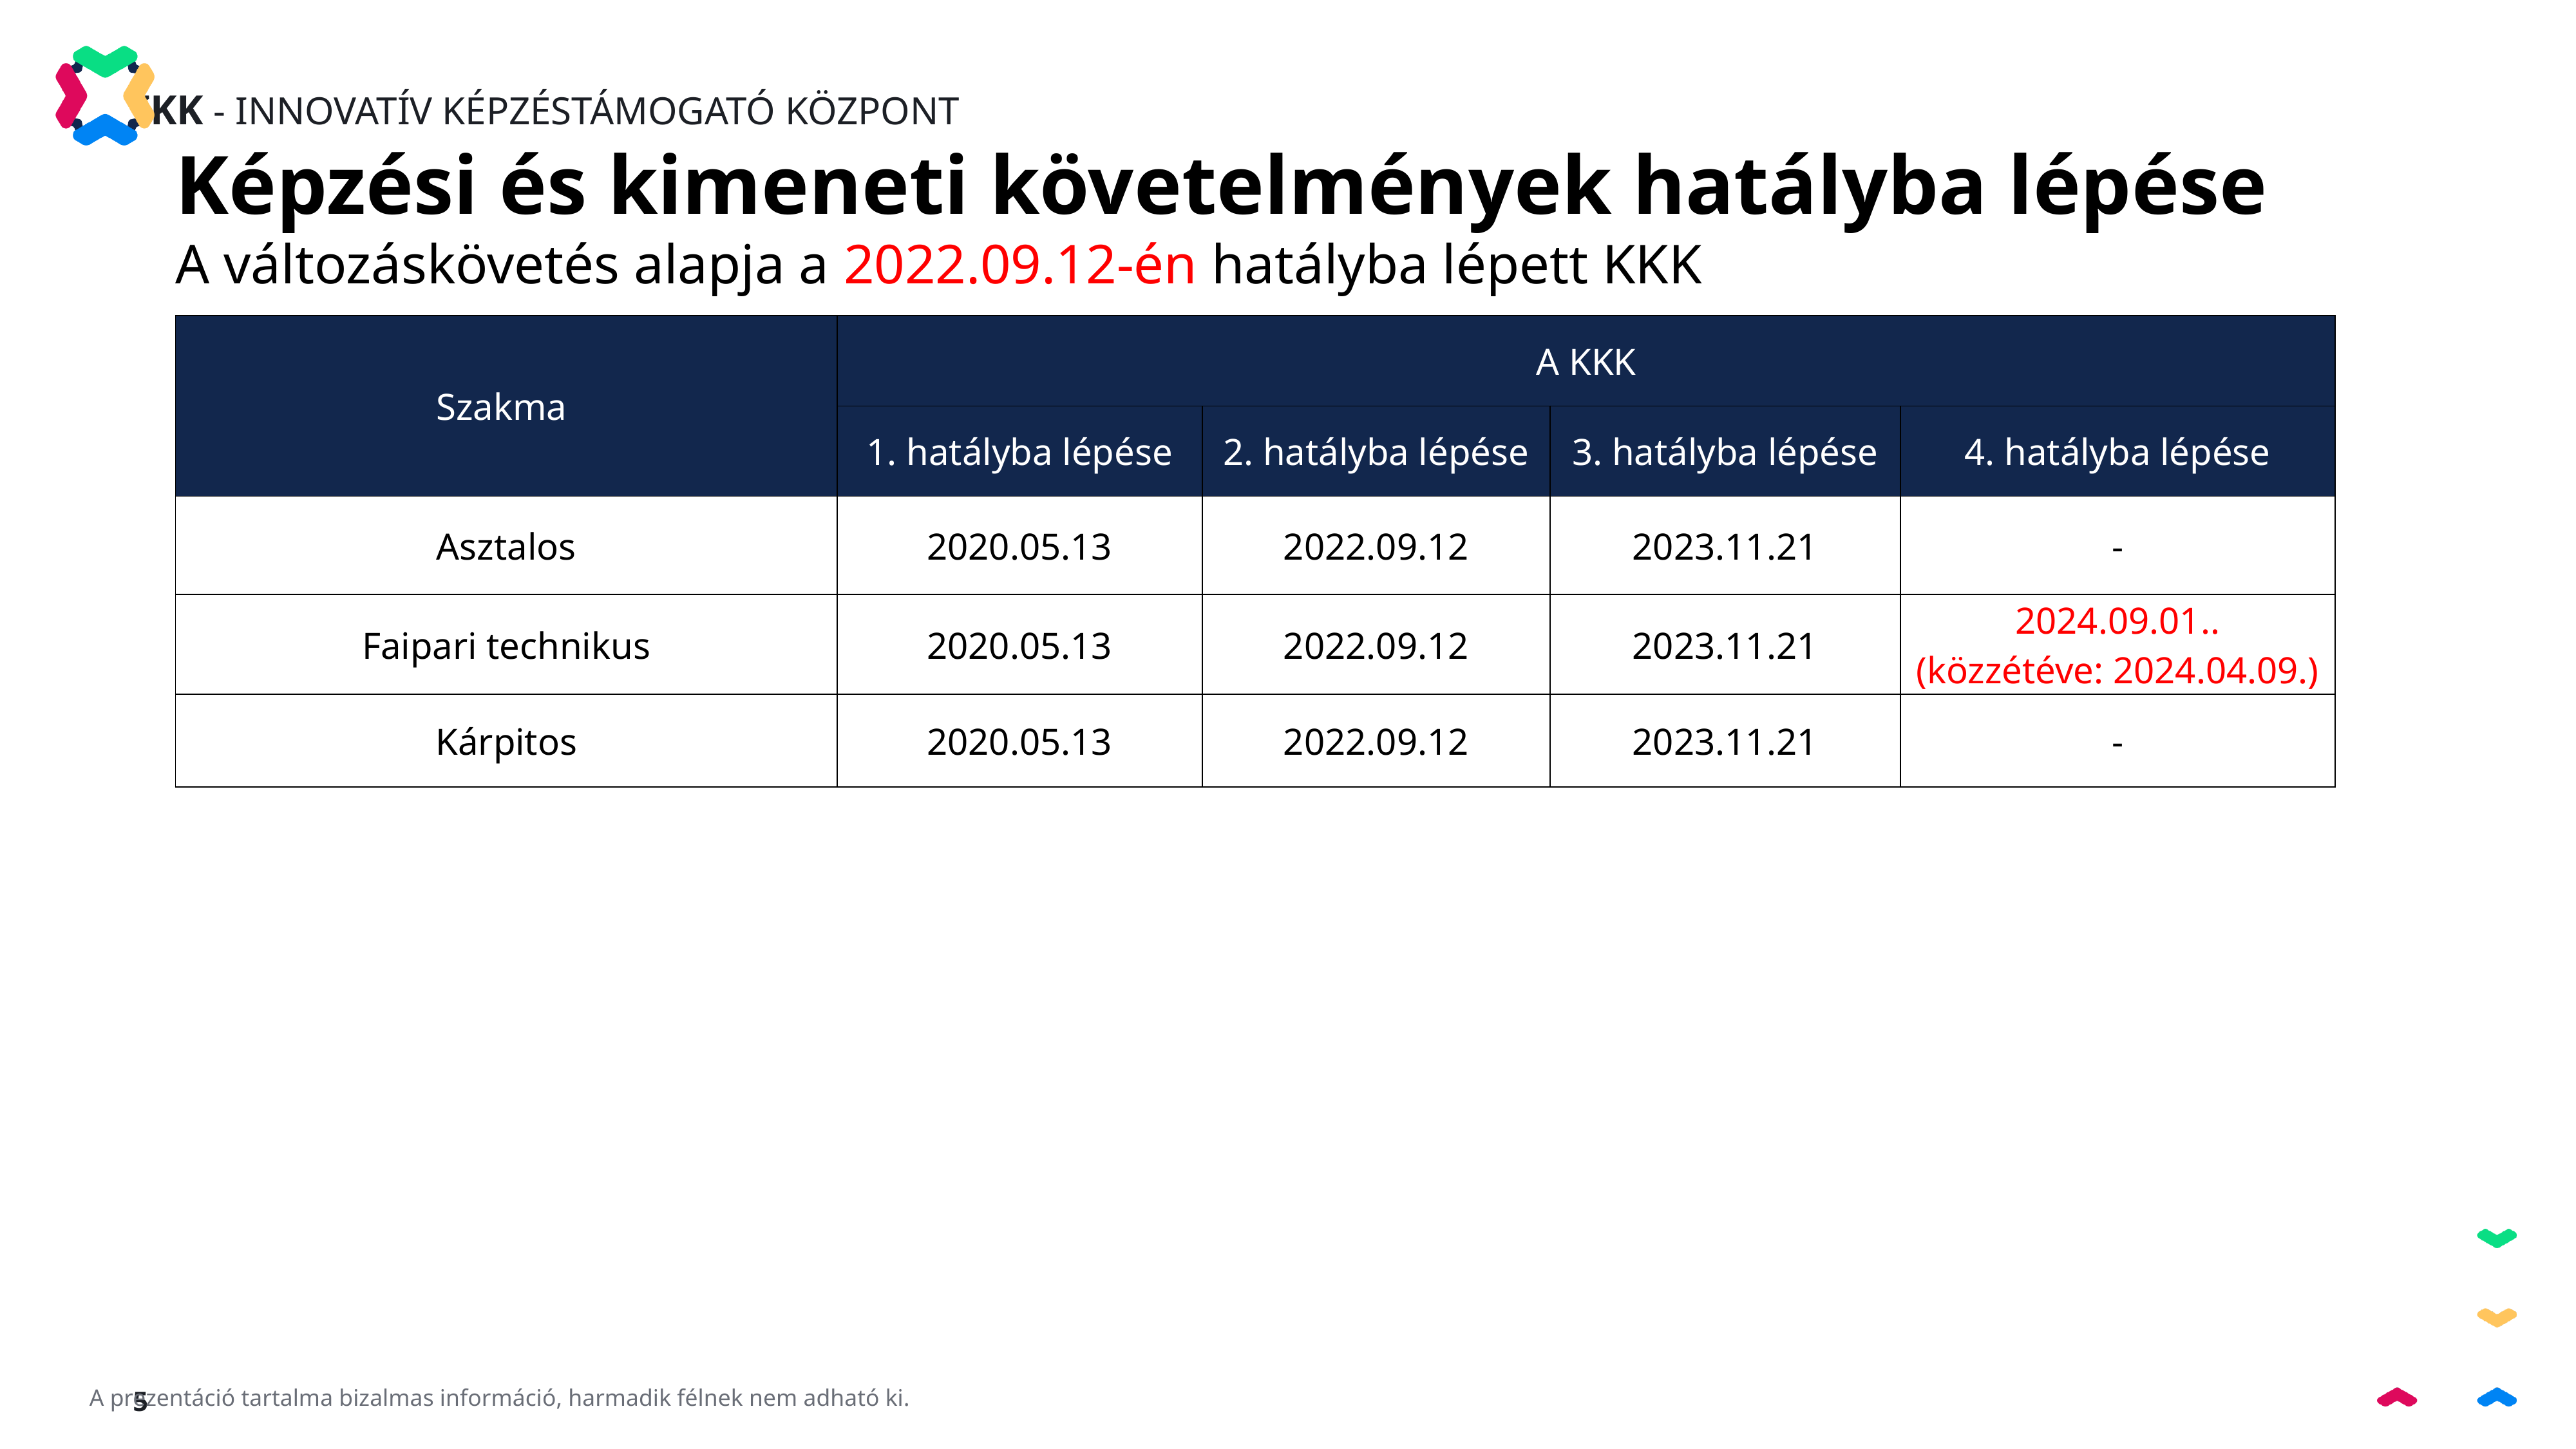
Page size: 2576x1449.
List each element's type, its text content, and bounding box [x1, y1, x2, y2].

table_header A KKK [838, 316, 2334, 406]
table_cell 2. hatályba lépése [1203, 406, 1549, 496]
table_cell 2022.09.12 [1203, 695, 1549, 786]
table_cell 2020.05.13 [838, 695, 1202, 786]
table_cell 2022.09.12 [1203, 595, 1549, 694]
table_cell Kárpitos [176, 695, 837, 786]
table_cell 2024.09.01.. (közzétéve: 2024.04.09.) [1901, 595, 2334, 694]
picture [55, 46, 155, 146]
list Képzési és kimeneti követelmények hatályba lépése A változáskövetés alapja a 2022.09.12-én hatályba lépett KKK [175, 133, 2336, 316]
picture [2377, 1229, 2517, 1406]
table_cell 3. hatályba lépése [1551, 406, 1900, 496]
table_cell - [1901, 497, 2334, 594]
table_cell Faipari technikus [176, 595, 837, 694]
table_cell - [1901, 695, 2334, 786]
table_header Szakma [176, 316, 837, 496]
table_cell 2023.11.21 [1551, 695, 1900, 786]
table_cell 2020.05.13 [838, 595, 1202, 694]
table_cell 2023.11.21 [1551, 595, 1900, 694]
table_cell 2020.05.13 [838, 497, 1202, 594]
table_cell 1. hatályba lépése [838, 406, 1202, 496]
table_cell 2023.11.21 [1551, 497, 1900, 594]
table_cell Asztalos [176, 497, 837, 594]
table_cell 4. hatályba lépése [1901, 406, 2334, 496]
table_cell 2022.09.12 [1203, 497, 1549, 594]
